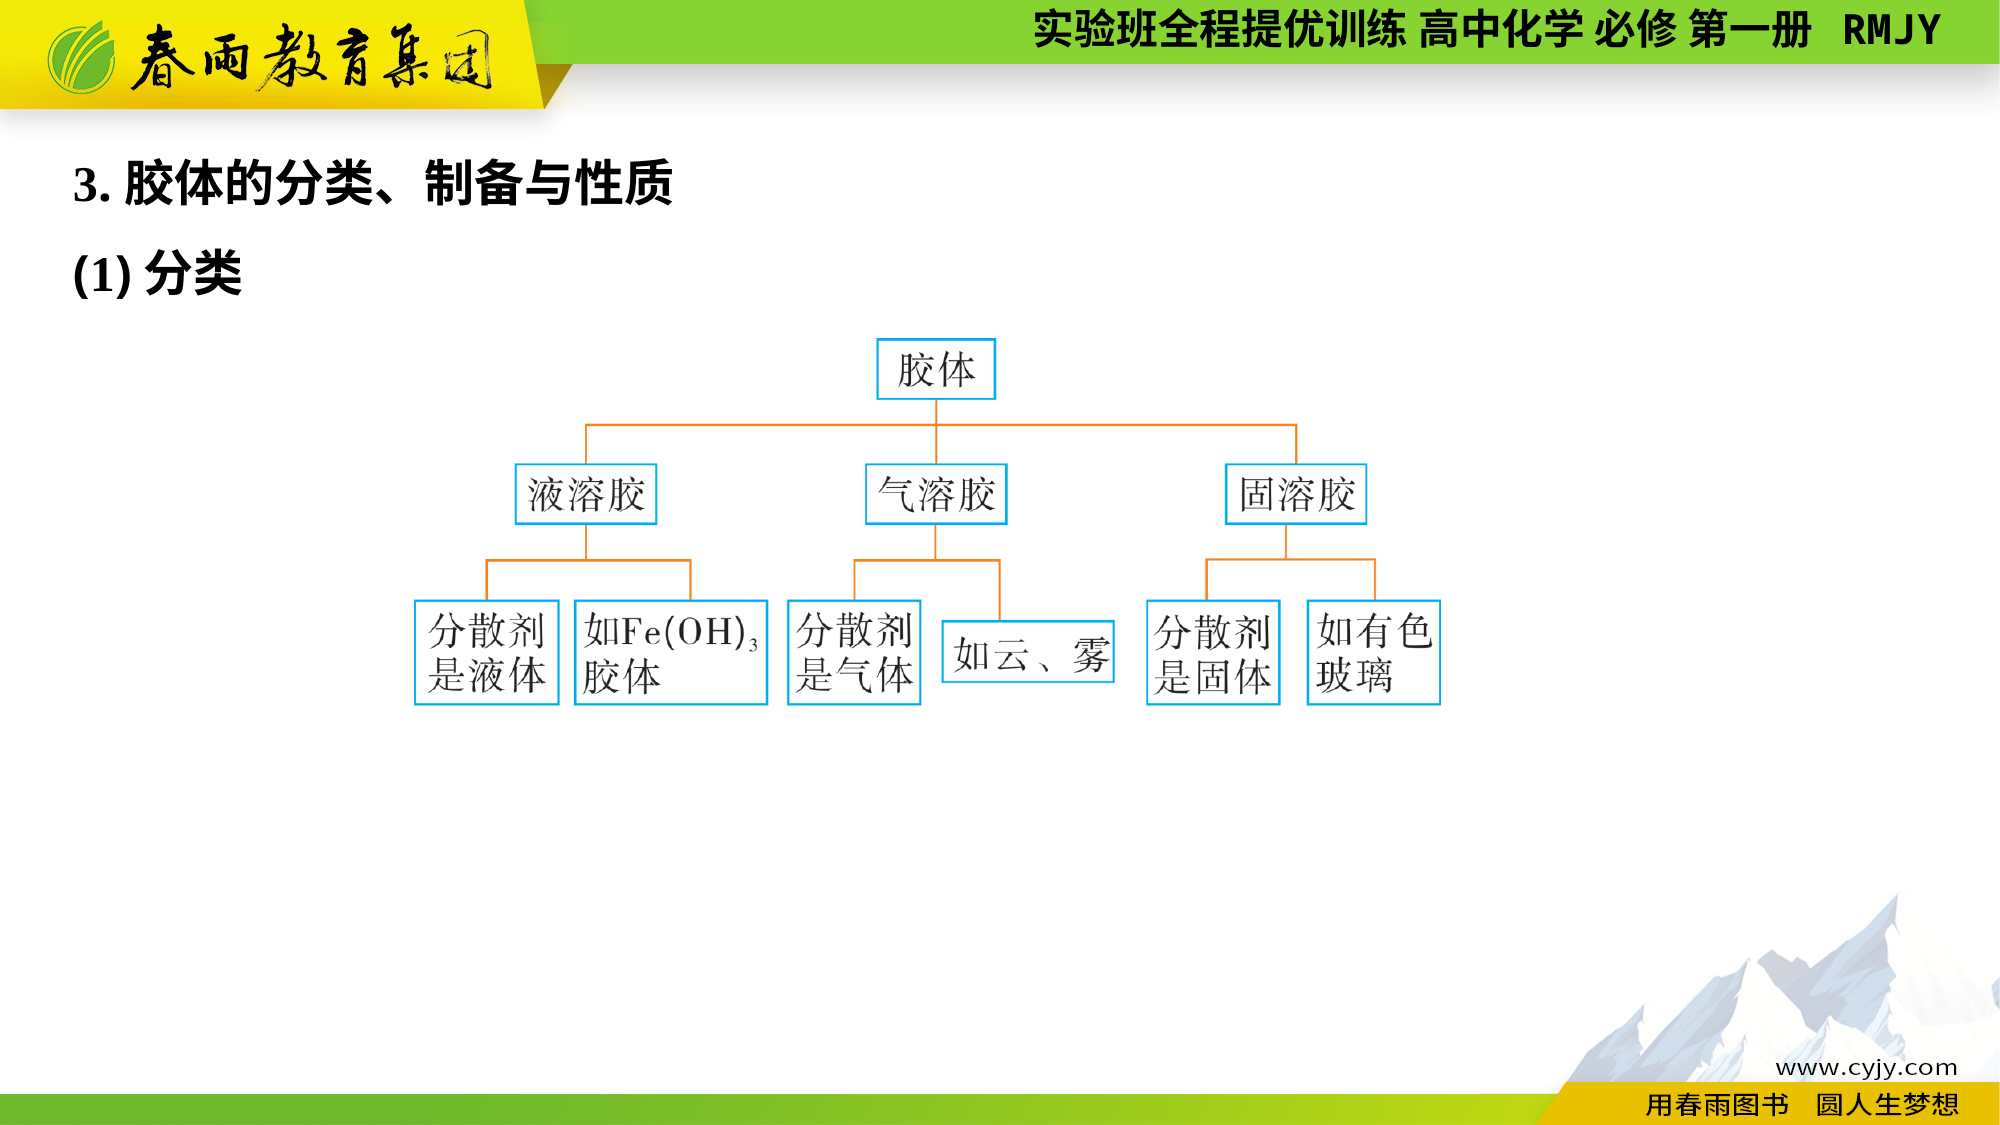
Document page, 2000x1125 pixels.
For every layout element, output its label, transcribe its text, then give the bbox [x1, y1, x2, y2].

picture [0, 0, 2000, 1125]
list 3.胶体的分类、制备与性质 (1)分类 [57, 113, 1942, 299]
